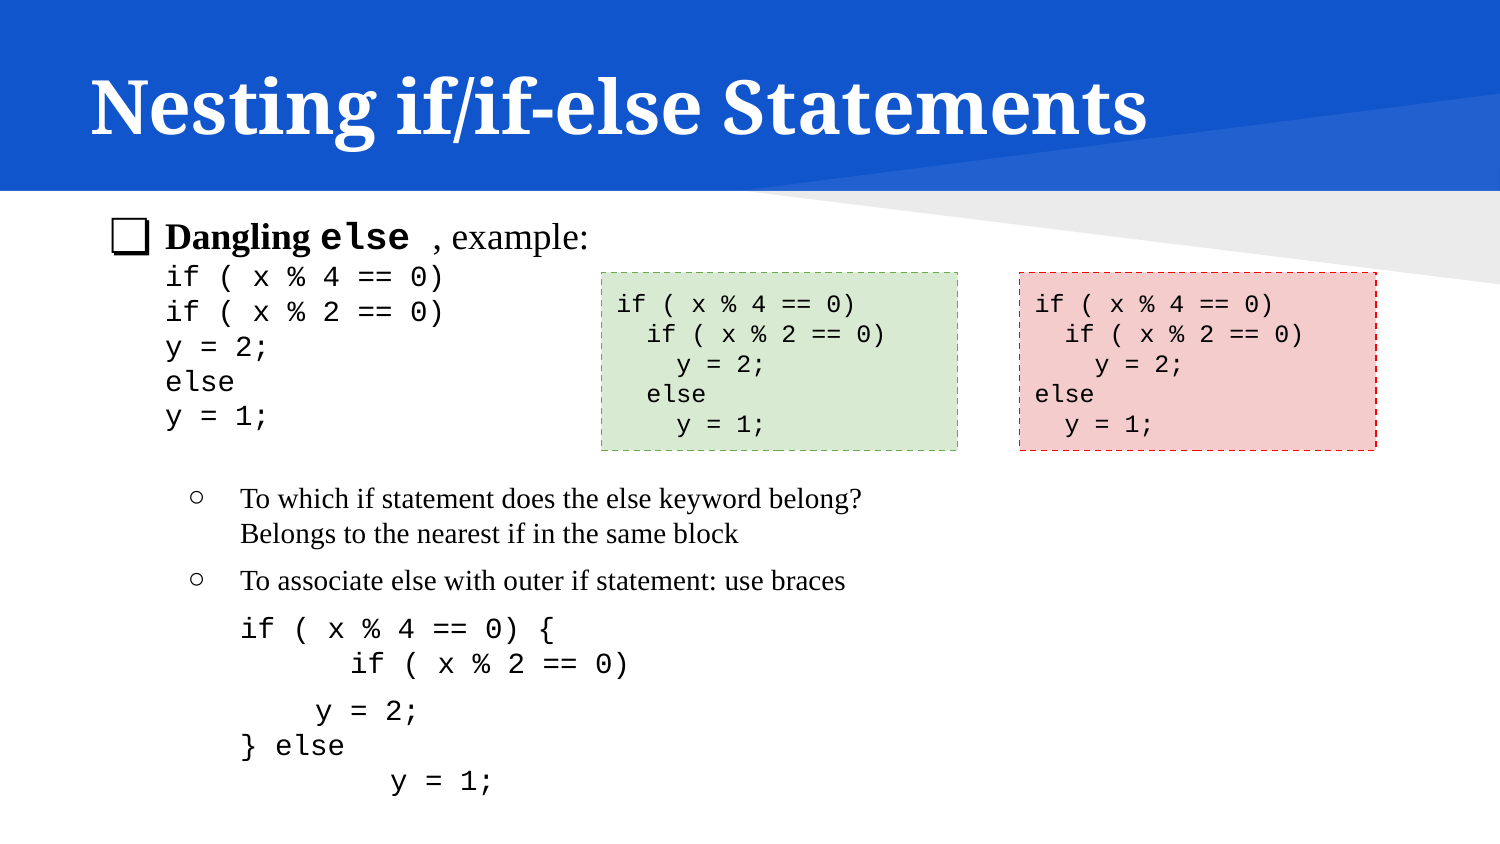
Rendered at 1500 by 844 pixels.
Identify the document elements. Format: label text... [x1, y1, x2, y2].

text_box if ( x % 4 == 0) if ( x % 2 == 0) y = 2; else y = 1; [1019, 272, 1376, 451]
title Nesting if/if-else Statements [75, 33, 1425, 175]
list Dangling else , example: if ( x % 4 == 0) if ( x % 2 == 0) y = 2; else y = 1; To which if statement does the else keyword belong? Belongs to the nearest if in the same block To associate else with outer if statement: use braces if ( x % 4 == 0) { if ( x % 2 == 0) y = 2; } else y = 1; [75, 196, 1425, 808]
text_box if ( x % 4 == 0) if ( x % 2 == 0) y = 2; else y = 1; [601, 272, 958, 451]
